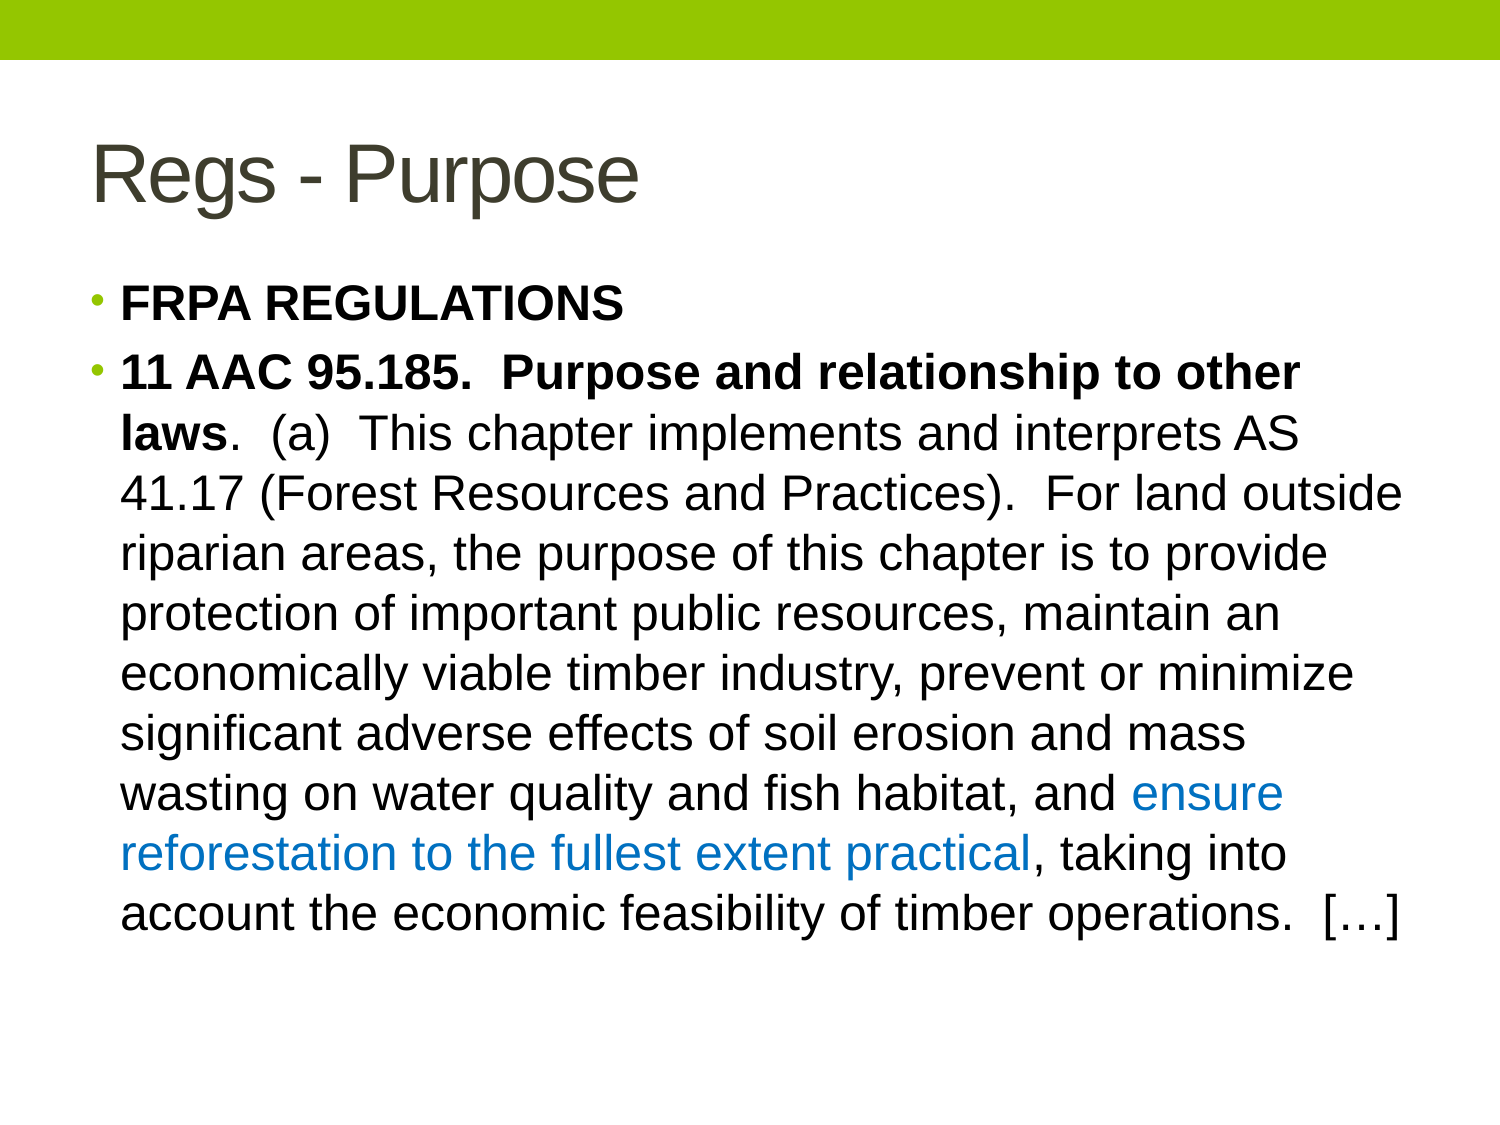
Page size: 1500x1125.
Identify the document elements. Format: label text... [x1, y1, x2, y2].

title Regs - Purpose [75, 87, 1425, 250]
list FRPA REGULATIONS 11 AAC 95.185. Purpose and relationship to other laws. (a) This chapter implements and interprets AS 41.17 (Forest Resources and Practices). For land outside riparian areas, the purpose of this chapter is to provide protection of important public resources, maintain an economically viable timber industry, prevent or minimize significant adverse effects of soil erosion and mass wasting on water quality and fish habitat, and ensure reforestation to the fullest extent practical, taking into account the economic feasibility of timber operations. […] [75, 262, 1425, 1063]
